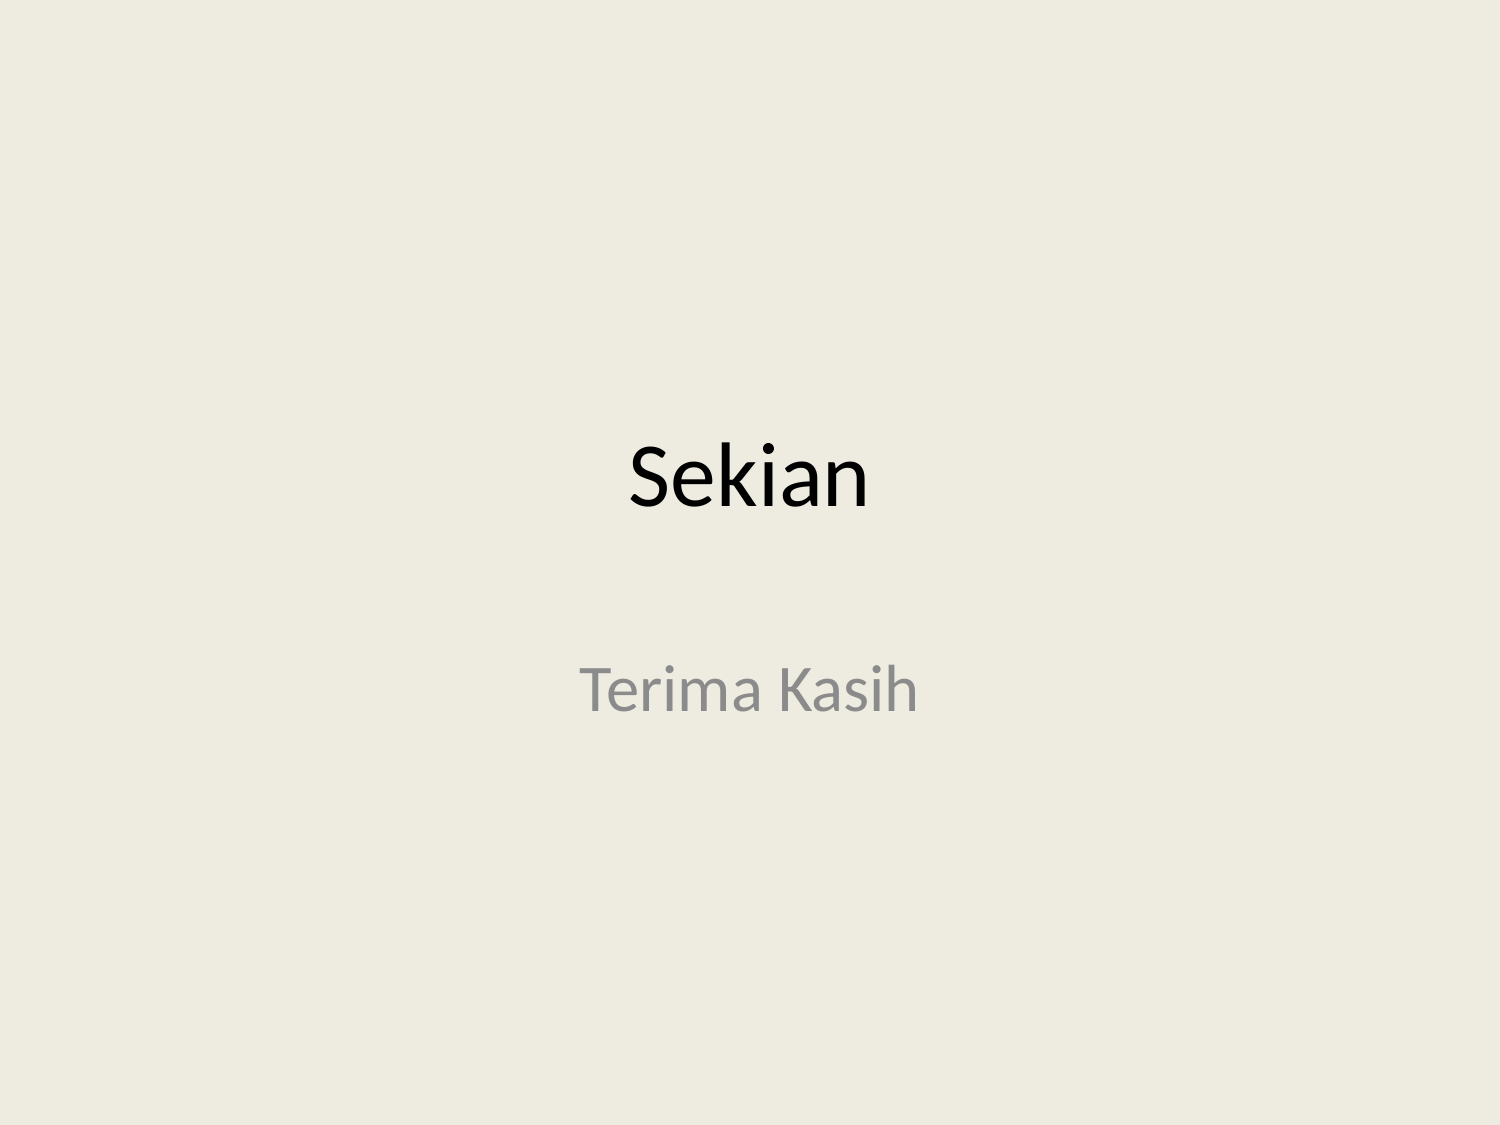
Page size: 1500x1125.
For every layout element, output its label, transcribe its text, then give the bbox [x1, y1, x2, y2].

subtitle Terima Kasih [225, 637, 1275, 925]
title Sekian [112, 349, 1388, 591]
